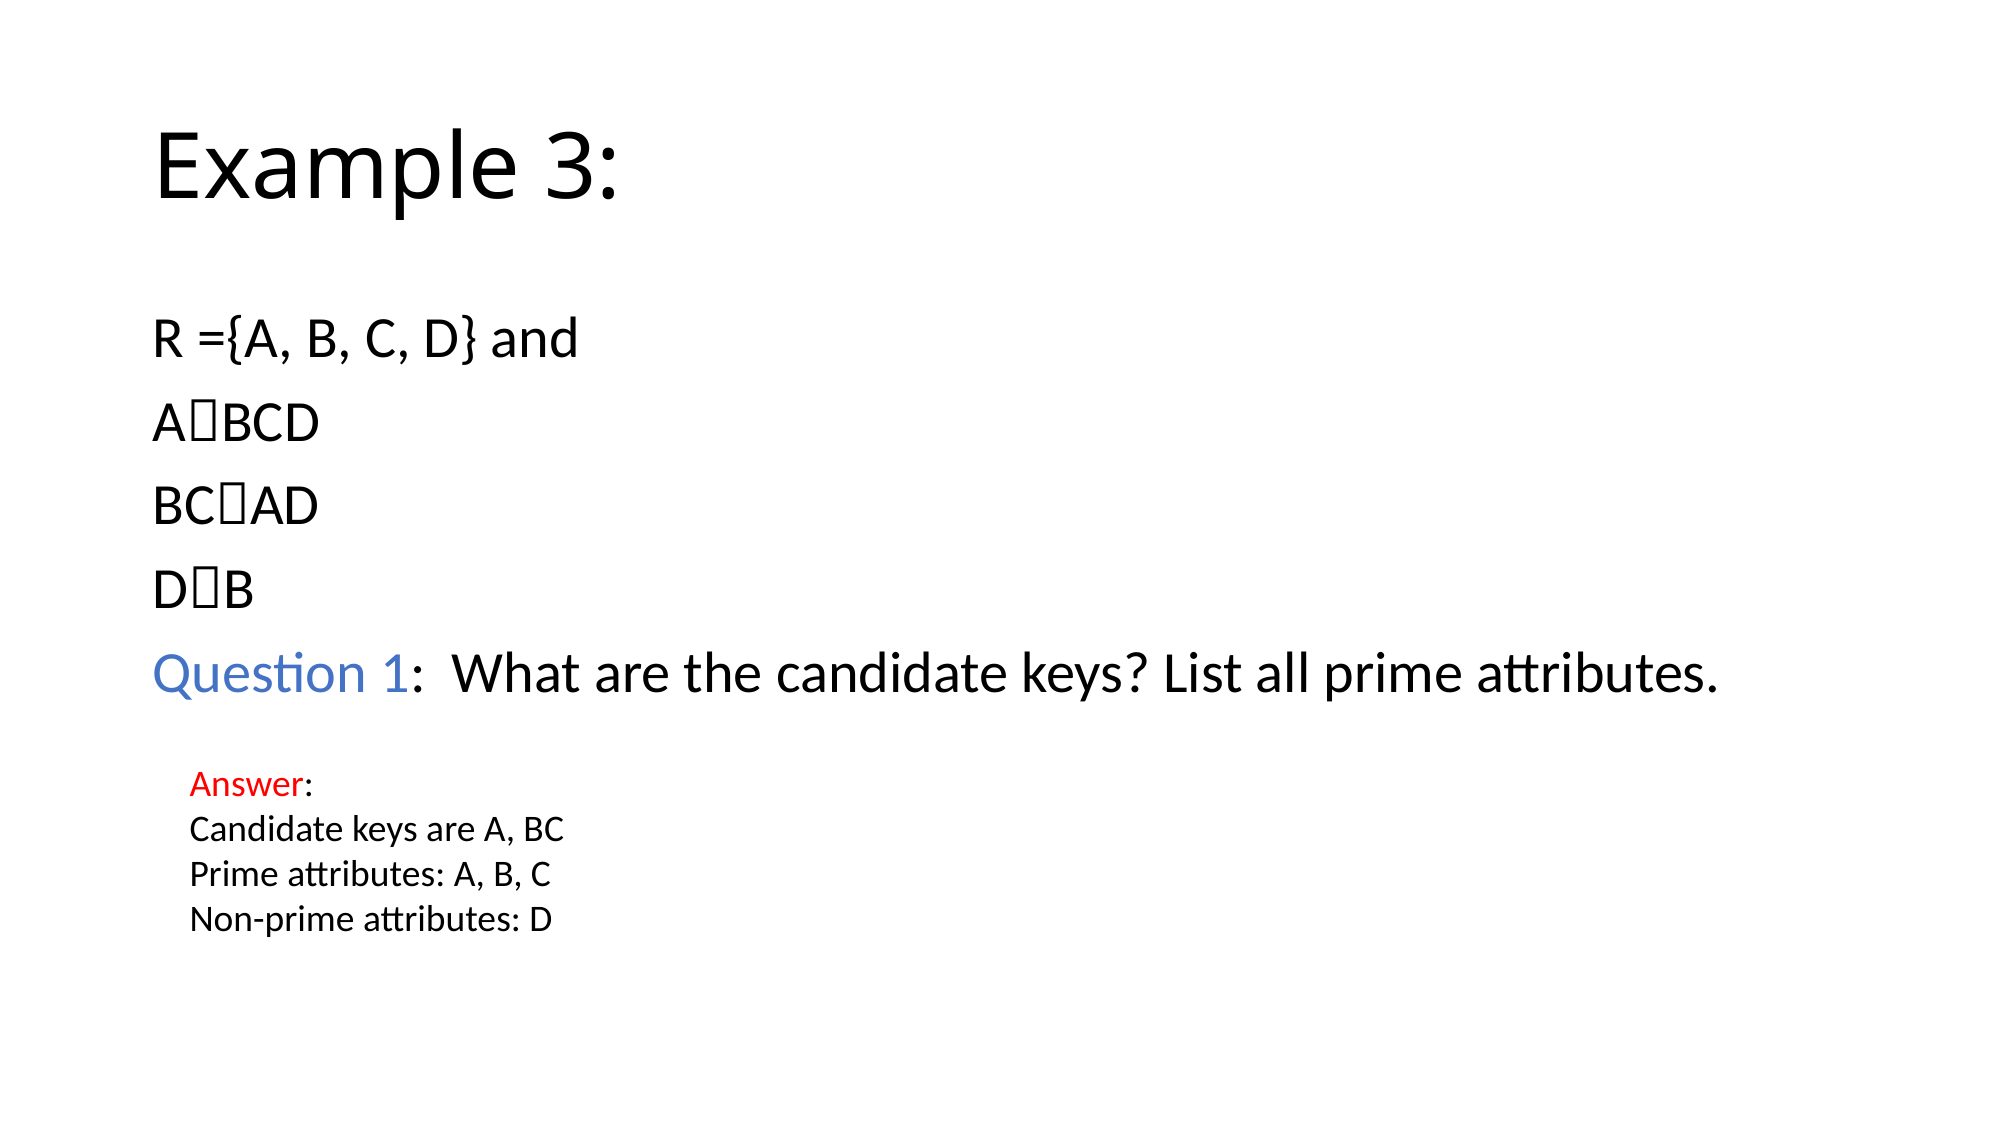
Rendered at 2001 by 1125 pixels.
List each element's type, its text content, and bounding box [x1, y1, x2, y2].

title Example 3: [137, 59, 1863, 278]
text_box Answer: Candidate keys are A, BC Prime attributes: A, B, C Non-prime attributes: D [174, 751, 1685, 992]
list R ={A, B, C, D} and ABCD BCAD DB Question 1: What are the candidate keys? List all prime attributes. [137, 299, 1863, 766]
